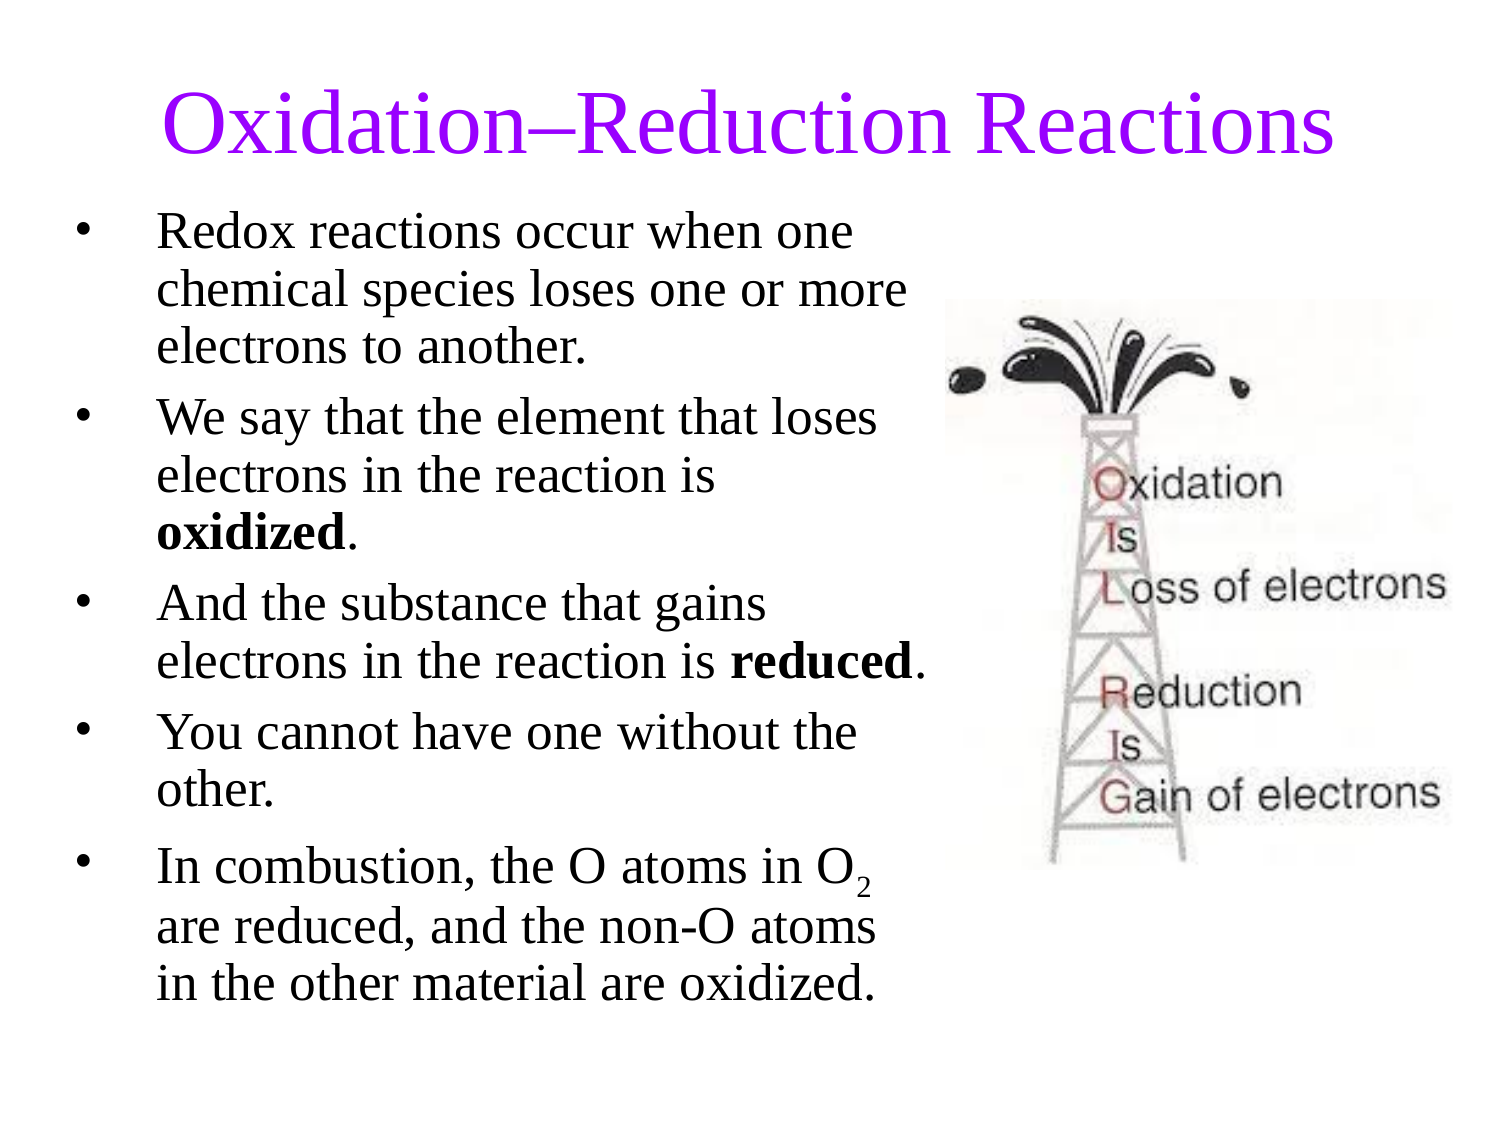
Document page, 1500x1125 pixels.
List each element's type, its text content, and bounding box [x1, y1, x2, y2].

picture [945, 299, 1472, 871]
text_box Oxidation–Reduction Reactions [112, 23, 1388, 211]
text_box Redox reactions occur when one chemical species loses one or more electrons to another. We say that the element that loses electrons in the reaction is oxidized. And the substance that gains electrons in the reaction is reduced. You cannot have one without the other. In combustion, the O atoms in O2 are reduced, and the non-O atoms in the other material are oxidized. [59, 194, 946, 1050]
